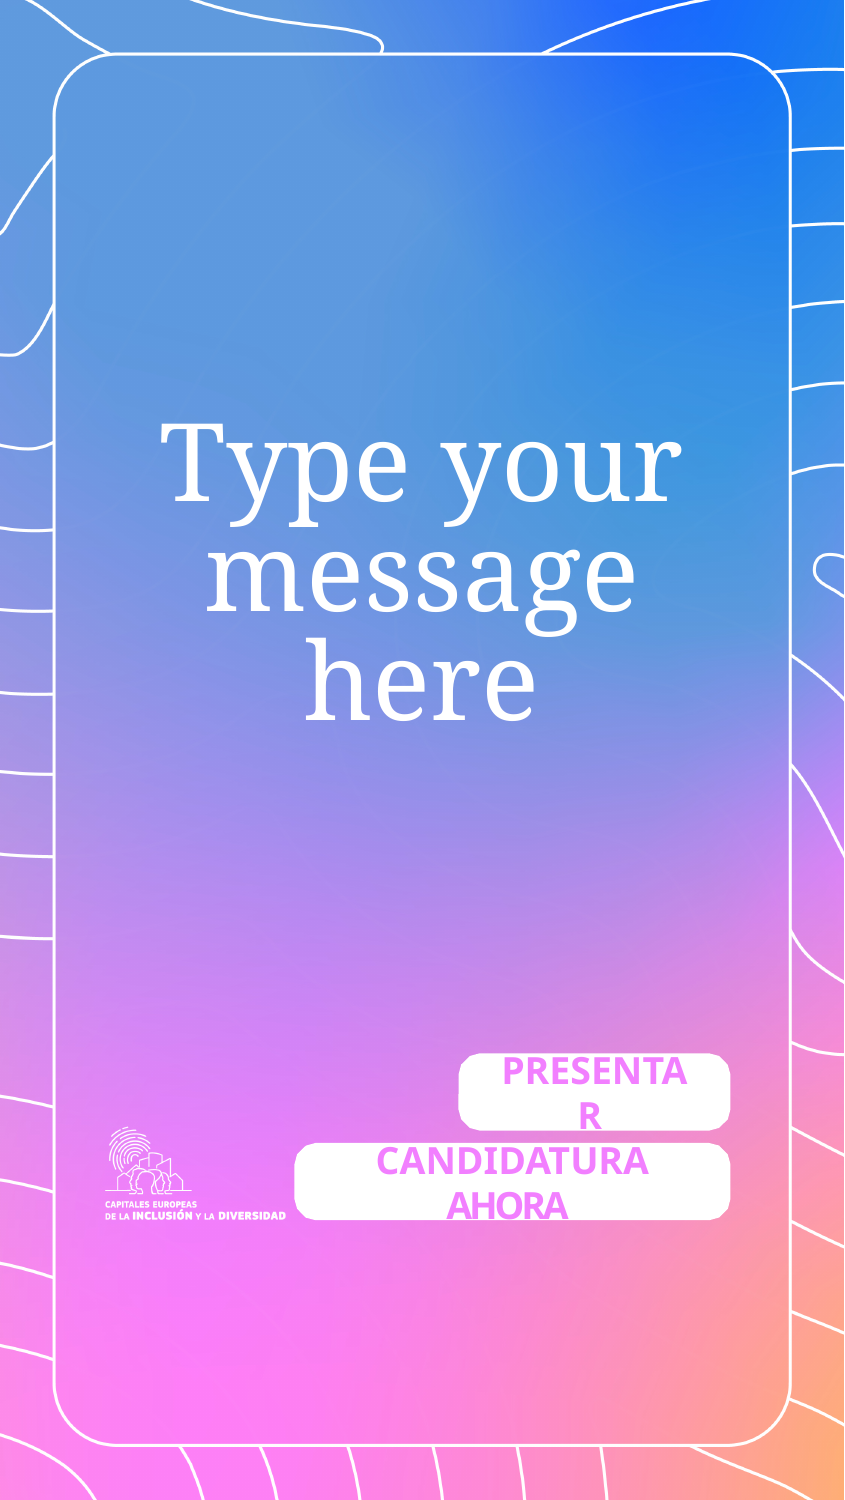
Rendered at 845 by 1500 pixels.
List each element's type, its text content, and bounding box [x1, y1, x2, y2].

text_box PRESENTAR [472, 1067, 717, 1117]
picture [0, 0, 844, 1500]
text_box CANDIDATURA AHORA [308, 1156, 717, 1207]
title Type your message here [63, 163, 781, 993]
